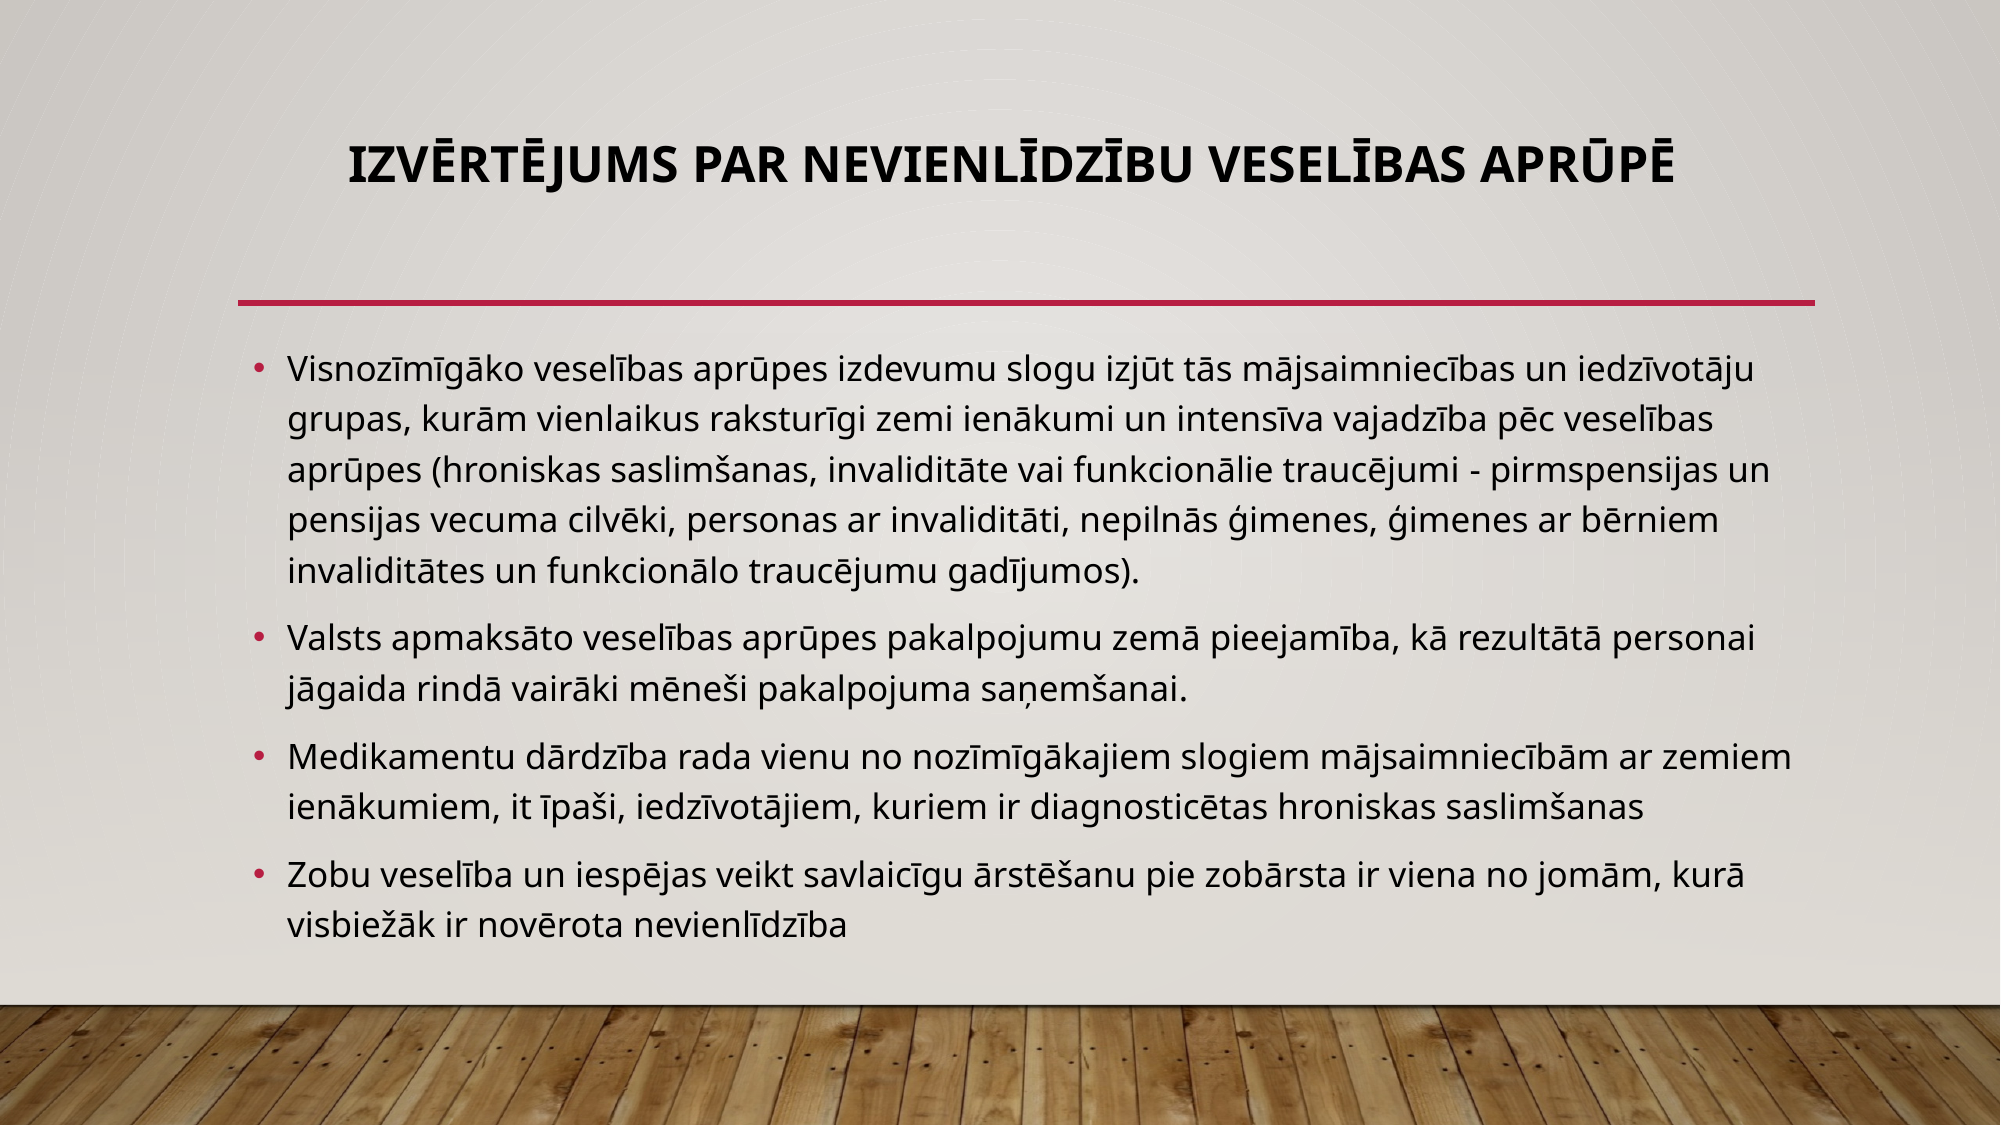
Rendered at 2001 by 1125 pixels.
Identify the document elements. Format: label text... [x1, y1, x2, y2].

list Visnozīmīgāko veselības aprūpes izdevumu slogu izjūt tās mājsaimniecības un iedzīvotāju grupas, kurām vienlaikus raksturīgi zemi ienākumi un intensīva vajadzība pēc veselības aprūpes (hroniskas saslimšanas, invaliditāte vai funkcionālie traucējumi - pirmspensijas un pensijas vecuma cilvēki, personas ar invaliditāti, nepilnās ģimenes, ģimenes ar bērniem invaliditātes un funkcionālo traucējumu gadījumos). Valsts apmaksāto veselības aprūpes pakalpojumu zemā pieejamība, kā rezultātā personai jāgaida rindā vairāki mēneši pakalpojuma saņemšanai. Medikamentu dārdzība rada vienu no nozīmīgākajiem slogiem mājsaimniecībām ar zemiem ienākumiem, it īpaši, iedzīvotājiem, kuriem ir diagnosticētas hroniskas saslimšanas Zobu veselība un iespējas veikt savlaicīgu ārstēšanu pie zobārsta ir viena no jomām, kurā visbiežāk ir novērota nevienlīdzība [238, 330, 1814, 993]
picture [0, 1005, 2000, 1125]
title izvērtējums par nevienlīdzību veselības aprūpē [238, 131, 1814, 305]
